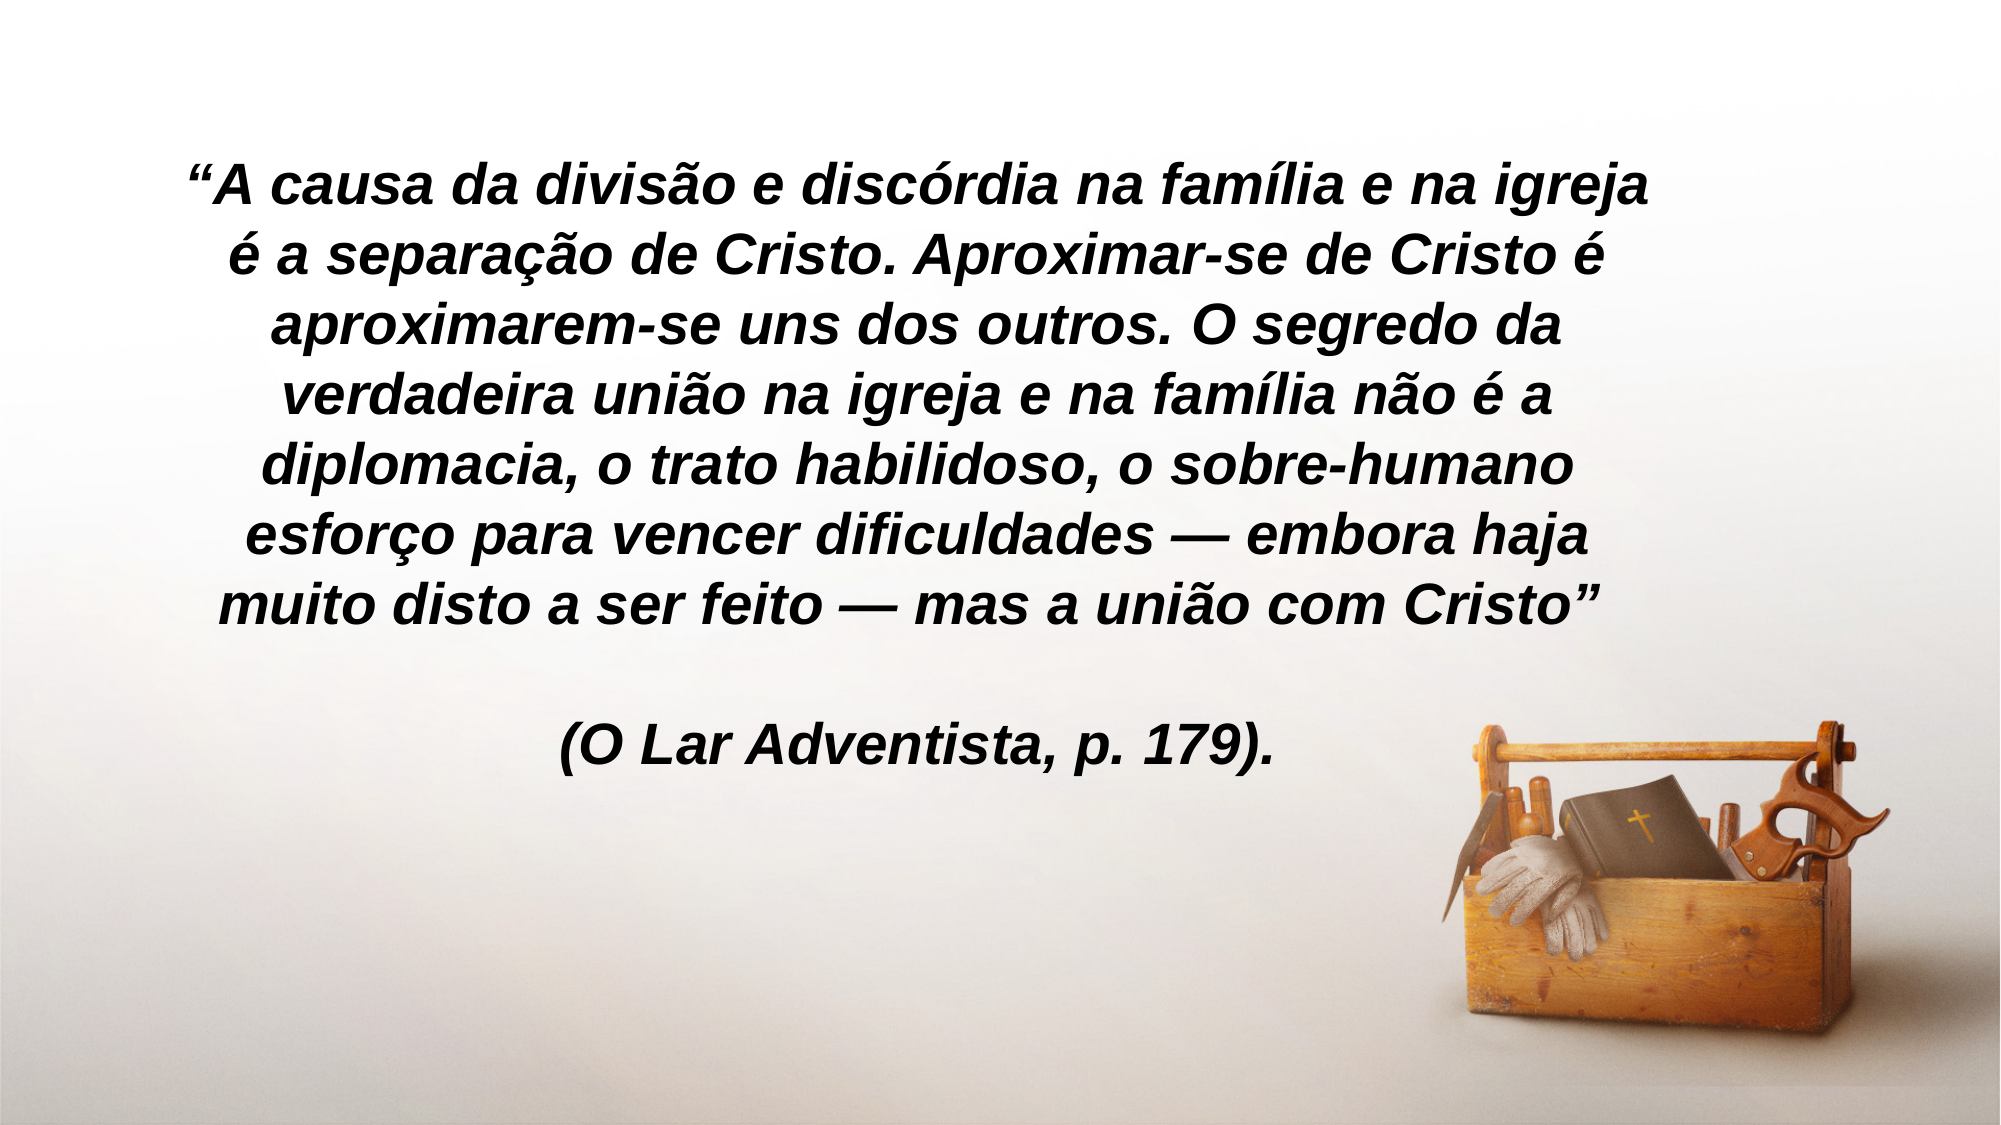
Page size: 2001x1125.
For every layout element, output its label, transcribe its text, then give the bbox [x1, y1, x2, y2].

picture [0, 0, 2001, 1125]
text_box “A causa da divisão e discórdia na família e na igreja é a separação de Cristo. Aproximar-se de Cristo é aproximarem-se uns dos outros. O segredo da verdadeira união na igreja e na família não é a diplomacia, o trato habilidoso, o sobre-humano esforço para vencer dificuldades — embora haja muito disto a ser feito — mas a união com Cristo” (O Lar Adventista, p. 179). [155, 138, 1682, 784]
